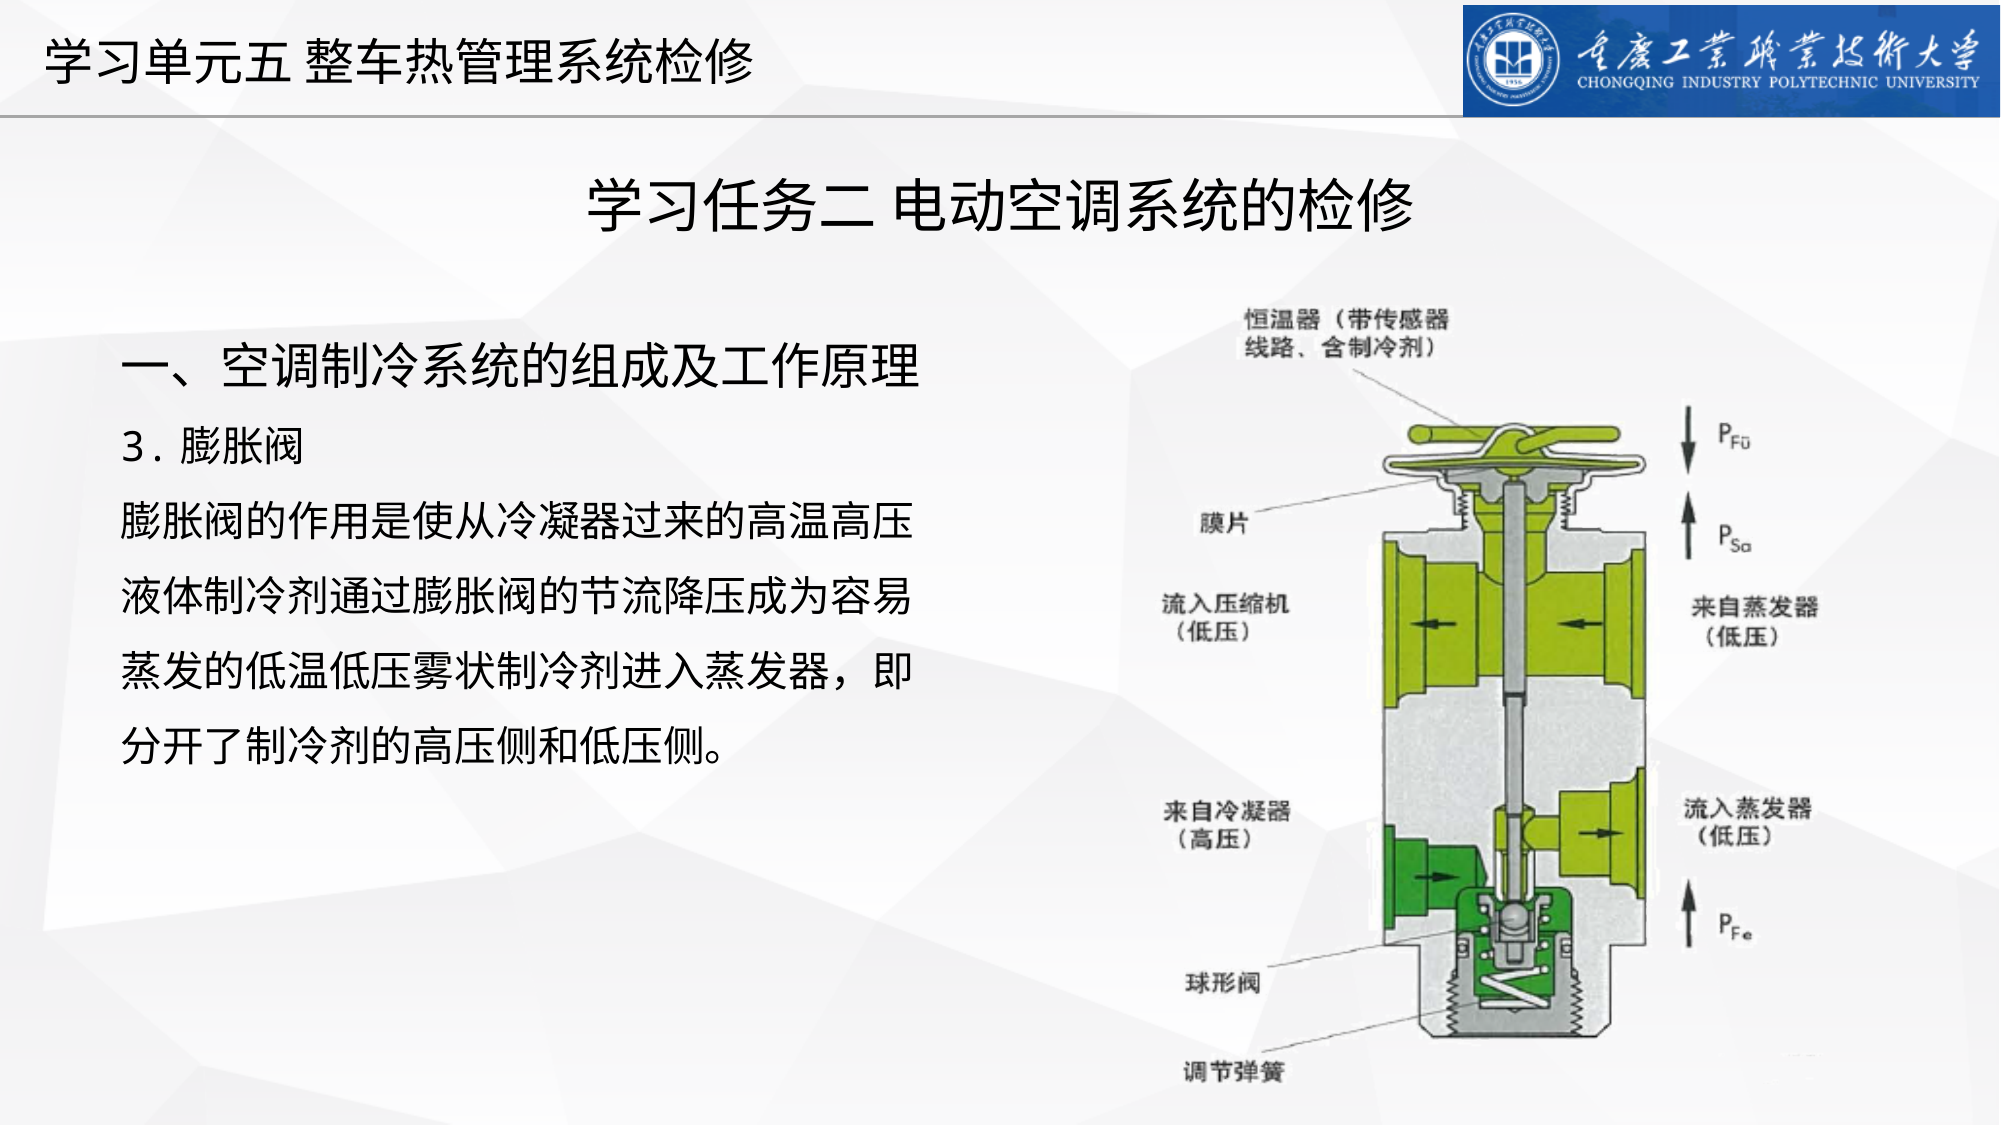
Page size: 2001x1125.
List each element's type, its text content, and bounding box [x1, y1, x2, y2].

picture [0, 118, 1999, 1125]
picture [0, 0, 2001, 117]
text_box 学习任务二 电动空调系统的检修 [433, 161, 1567, 247]
text_box 一、空调制冷系统的组成及工作原理 3.膨胀阀 膨胀阀的作用是使从冷凝器过来的高温高压液体制冷剂通过膨胀阀的节流降压成为容易蒸发的低温低压雾状制冷剂进入蒸发器，即分开了制冷剂的高压侧和低压侧。 [105, 297, 937, 777]
